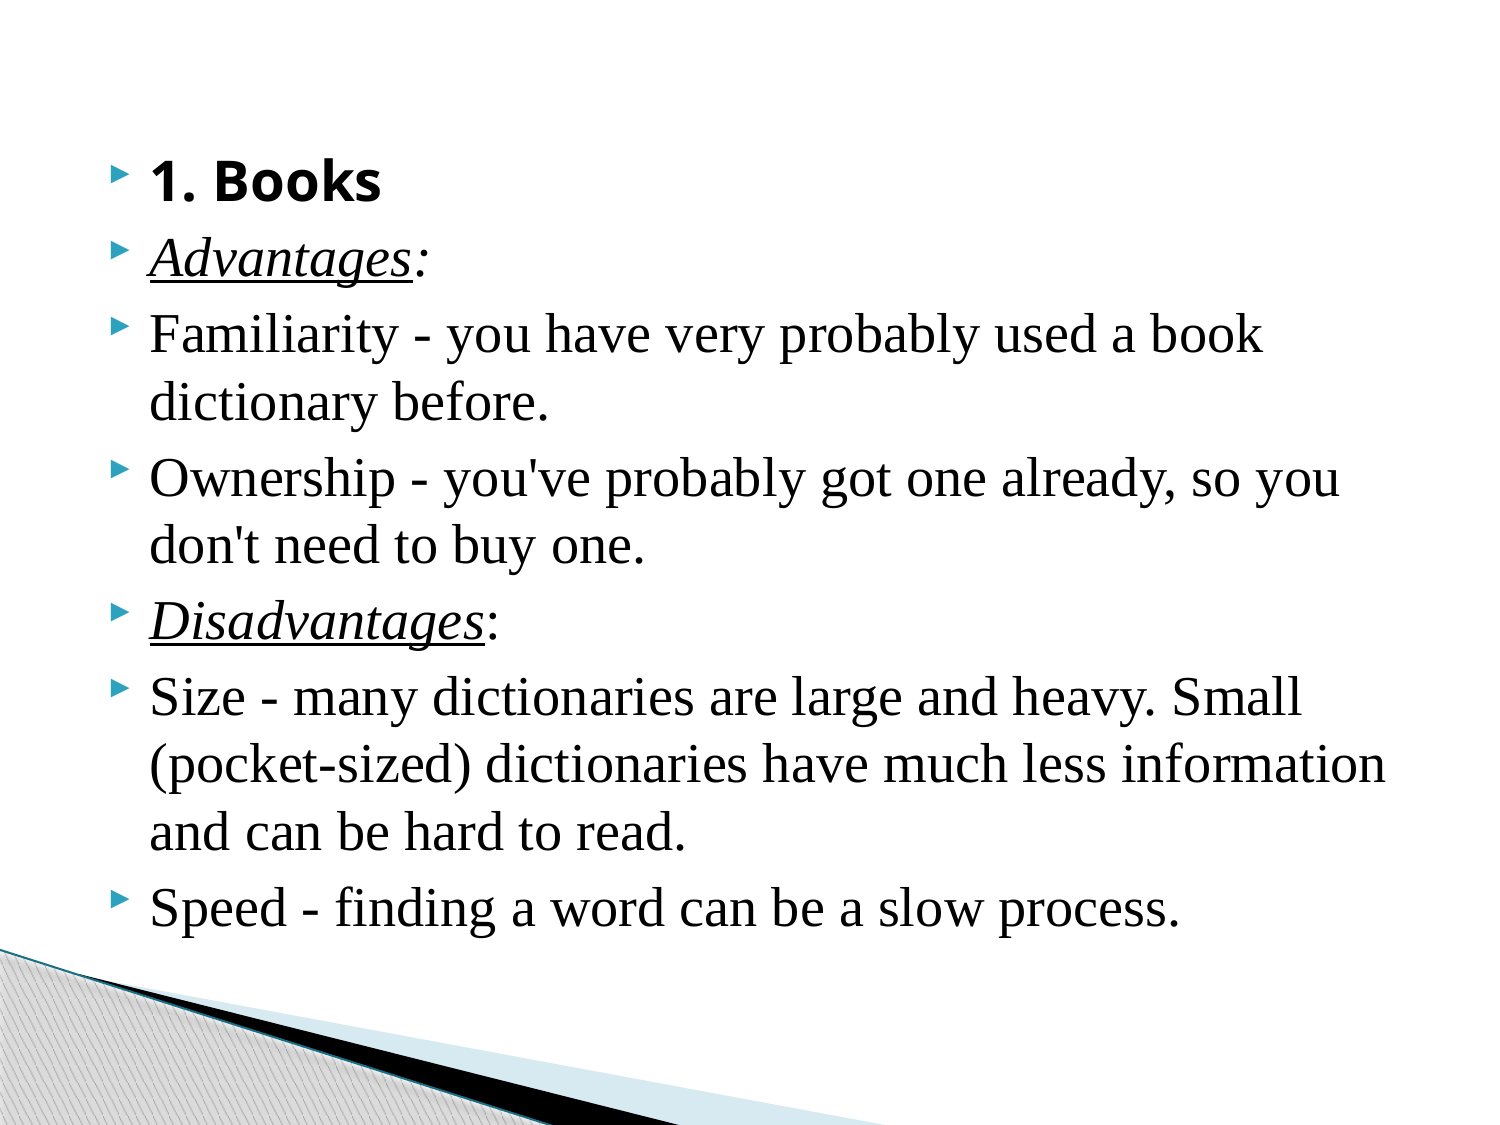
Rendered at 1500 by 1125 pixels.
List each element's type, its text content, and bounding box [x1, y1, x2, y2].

list 1. Books Advantages: Familiarity - you have very probably used a book dictionary before. Ownership - you've probably got one already, so you don't need to buy one. Disadvantages: Size - many dictionaries are large and heavy. Small (pocket-sized) dictionaries have much less information and can be hard to read. Speed - finding a word can be a slow process. [75, 137, 1425, 986]
